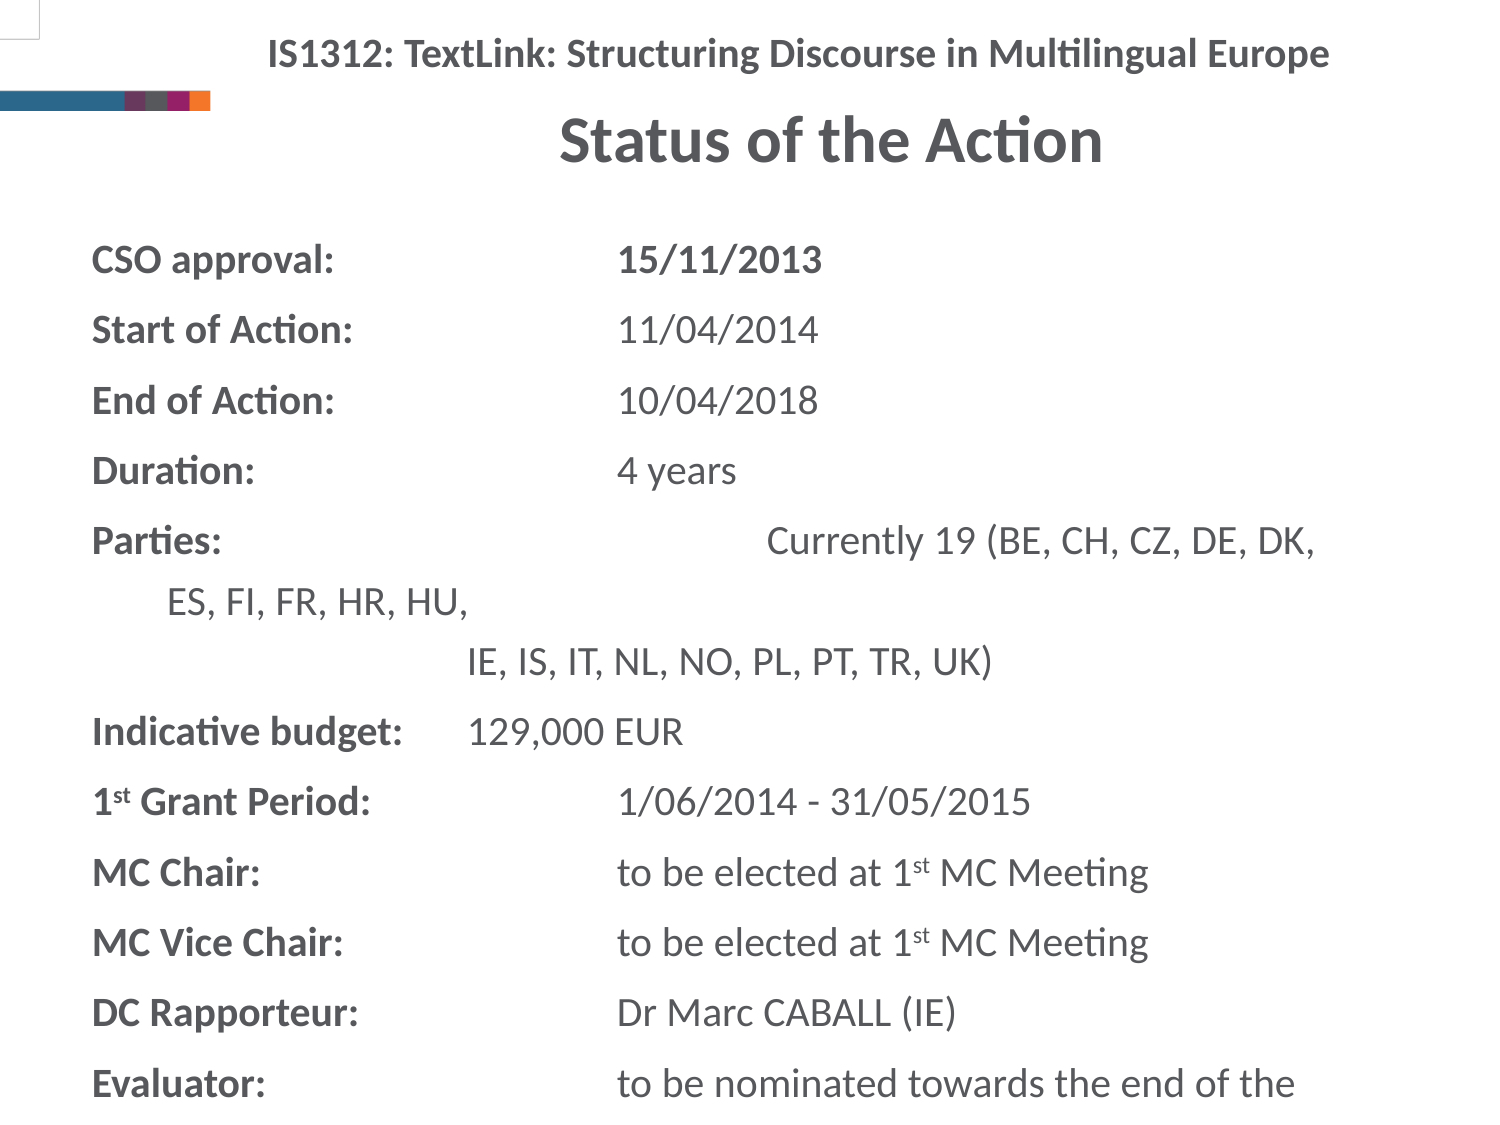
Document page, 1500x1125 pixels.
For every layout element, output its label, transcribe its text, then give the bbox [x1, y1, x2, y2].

list CSO approval: 15/11/2013 Start of Action: 11/04/2014 End of Action: 10/04/2018 Duration: 4 years Parties: Currently 19 (BE, CH, CZ, DE, DK, ES, FI, FR, HR, HU, IE, IS, IT, NL, NO, PL, PT, TR, UK) Indicative budget: 129,000 EUR 1st Grant Period: 1/06/2014 - 31/05/2015 MC Chair: to be elected at 1st MC Meeting MC Vice Chair: to be elected at 1st MC Meeting DC Rapporteur: Dr Marc CABALL (IE) Evaluator: to be nominated towards the end of the Action [77, 214, 1366, 1095]
list IS1312: TextLink: Structuring Discourse in Multilingual Europe Status of the Action [168, 18, 1430, 188]
